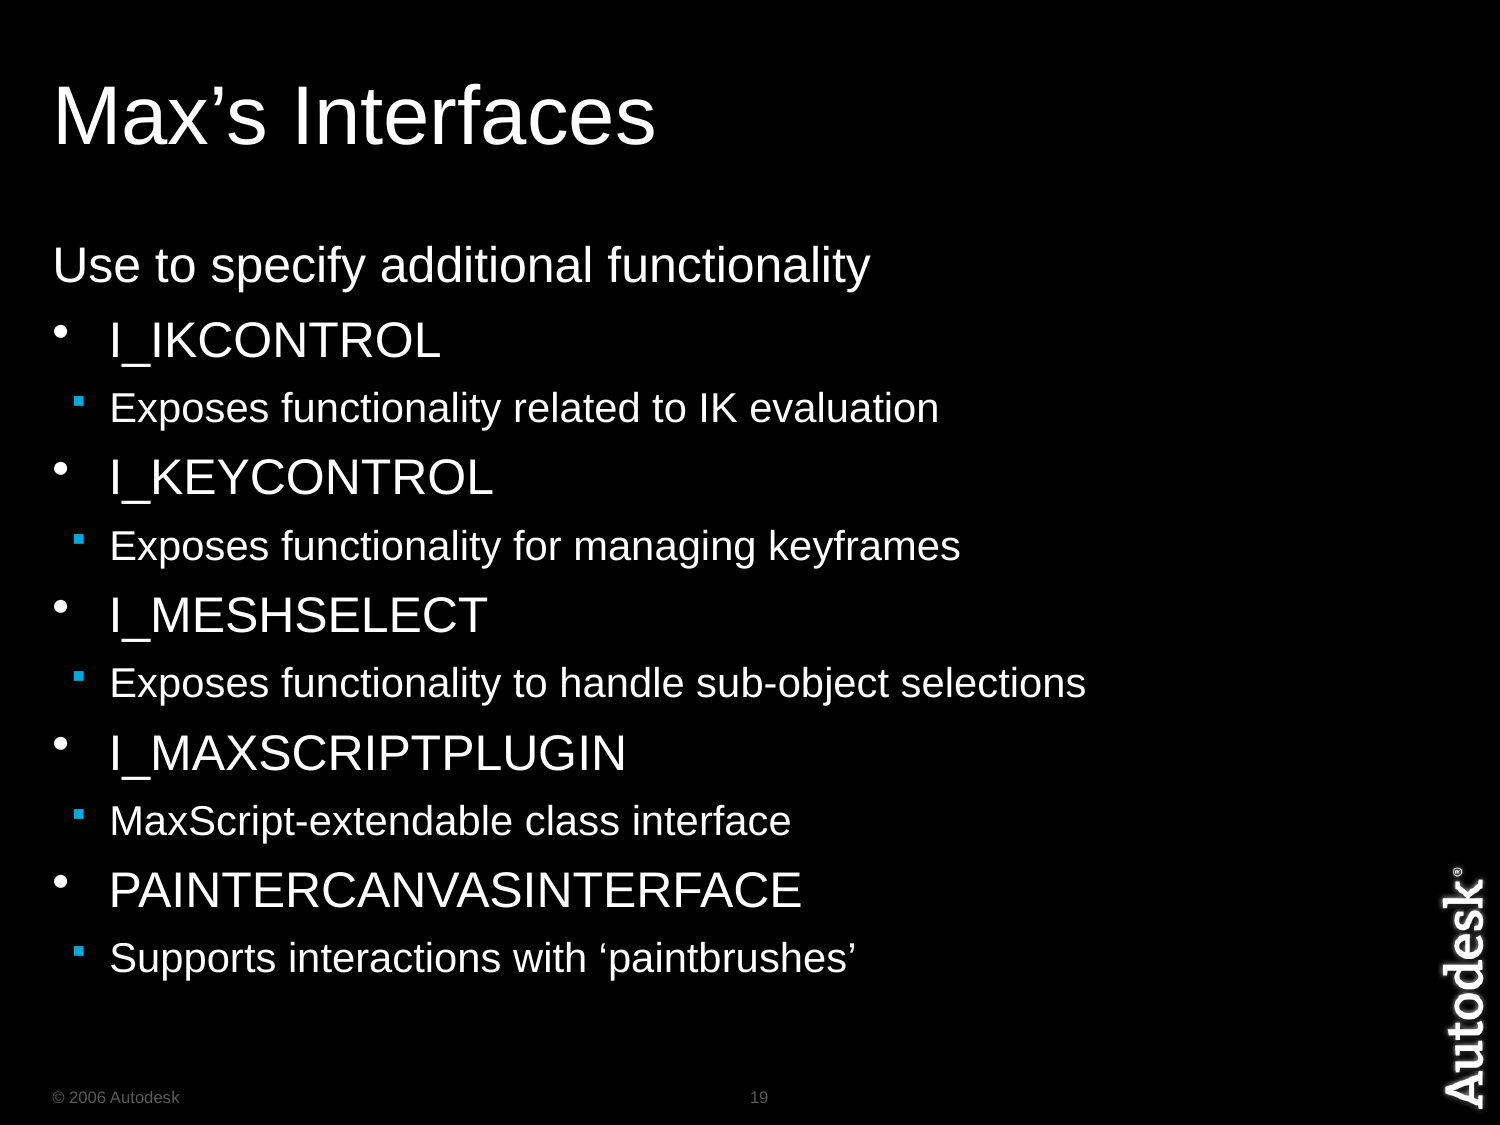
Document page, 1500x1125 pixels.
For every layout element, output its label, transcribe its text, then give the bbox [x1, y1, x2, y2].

list Use to specify additional functionality I_IKCONTROL Exposes functionality related to IK evaluation I_KEYCONTROL Exposes functionality for managing keyframes I_MESHSELECT Exposes functionality to handle sub-object selections I_MAXSCRIPTPLUGIN MaxScript-extendable class interface PAINTERCANVASINTERFACE Supports interactions with ‘paintbrushes’ [52, 231, 1401, 1073]
picture [1402, 0, 1500, 1125]
title Max’s Interfaces [52, 22, 1401, 211]
